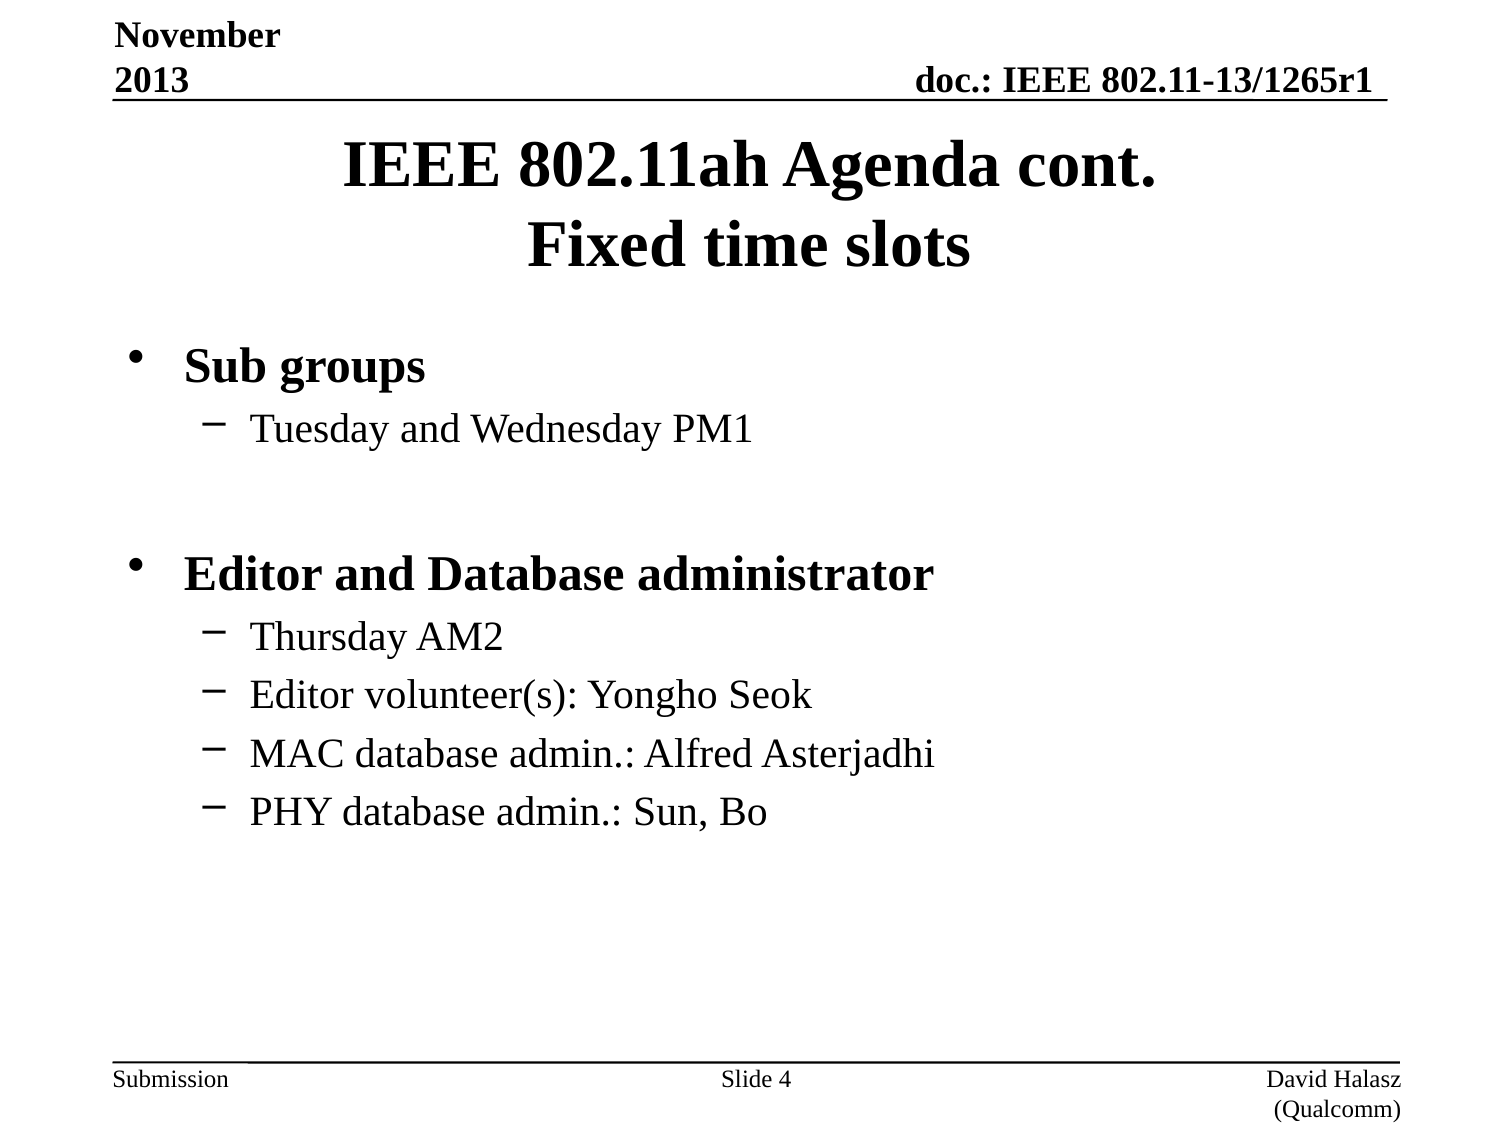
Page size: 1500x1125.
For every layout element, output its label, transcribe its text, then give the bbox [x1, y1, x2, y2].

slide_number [114, 54, 333, 101]
title IEEE 802.11ah Agenda cont. Fixed time slots [112, 112, 1388, 288]
list Sub groups Tuesday and Wednesday PM1 Editor and Database administrator Thursday AM2 Editor volunteer(s): Yongho Seok MAC database admin.: Alfred Asterjadhi PHY database admin.: Sun, Bo [112, 324, 1388, 1001]
slide_number Slide 4 [712, 1061, 800, 1093]
footer David Halasz (Qualcomm) [1264, 1061, 1402, 1093]
